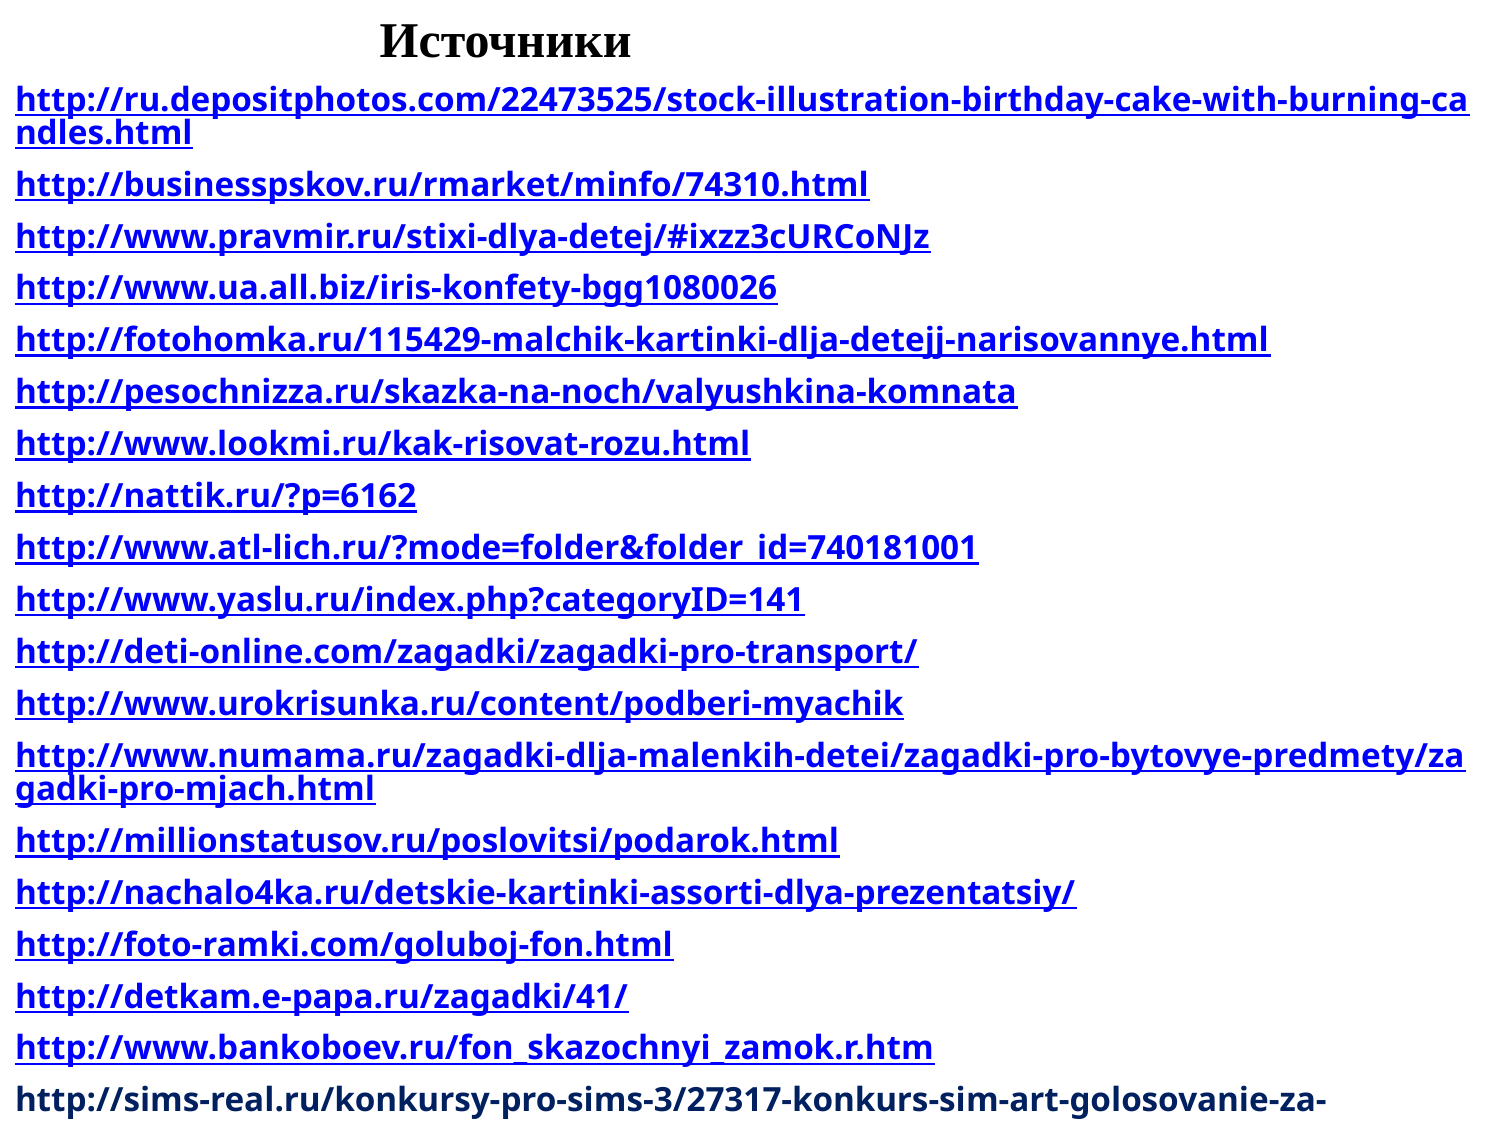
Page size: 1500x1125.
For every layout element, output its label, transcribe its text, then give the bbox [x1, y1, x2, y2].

list http://ru.depositphotos.com/22473525/stock-illustration-birthday-cake-with-burning-candles.html http://businesspskov.ru/rmarket/minfo/74310.html http://www.pravmir.ru/stixi-dlya-detej/#ixzz3cURCoNJz http://www.ua.all.biz/iris-konfety-bgg1080026 http://fotohomka.ru/115429-malchik-kartinki-dlja-detejj-narisovannye.html http://pesochnizza.ru/skazka-na-noch/valyushkina-komnata http://www.lookmi.ru/kak-risovat-rozu.html http://nattik.ru/?p=6162 http://www.atl-lich.ru/?mode=folder&folder_id=740181001 http://www.yaslu.ru/index.php?categoryID=141 http://deti-online.com/zagadki/zagadki-pro-transport/ http://www.urokrisunka.ru/content/podberi-myachik http://www.numama.ru/zagadki-dlja-malenkih-detei/zagadki-pro-bytovye-predmety/zagadki-pro-mjach.html http://millionstatusov.ru/poslovitsi/podarok.html http://nachalo4ka.ru/detskie-kartinki-assorti-dlya-prezentatsiy/ http://foto-ramki.com/goluboj-fon.html http://detkam.e-papa.ru/zagadki/41/ http://www.bankoboev.ru/fon_skazochnyi_zamok.r.htm http://sims-real.ru/konkursy-pro-sims-3/27317-konkurs-sim-art-golosovanie-za-raboty.html [0, 70, 1500, 1125]
text_box Источники [364, 0, 647, 75]
